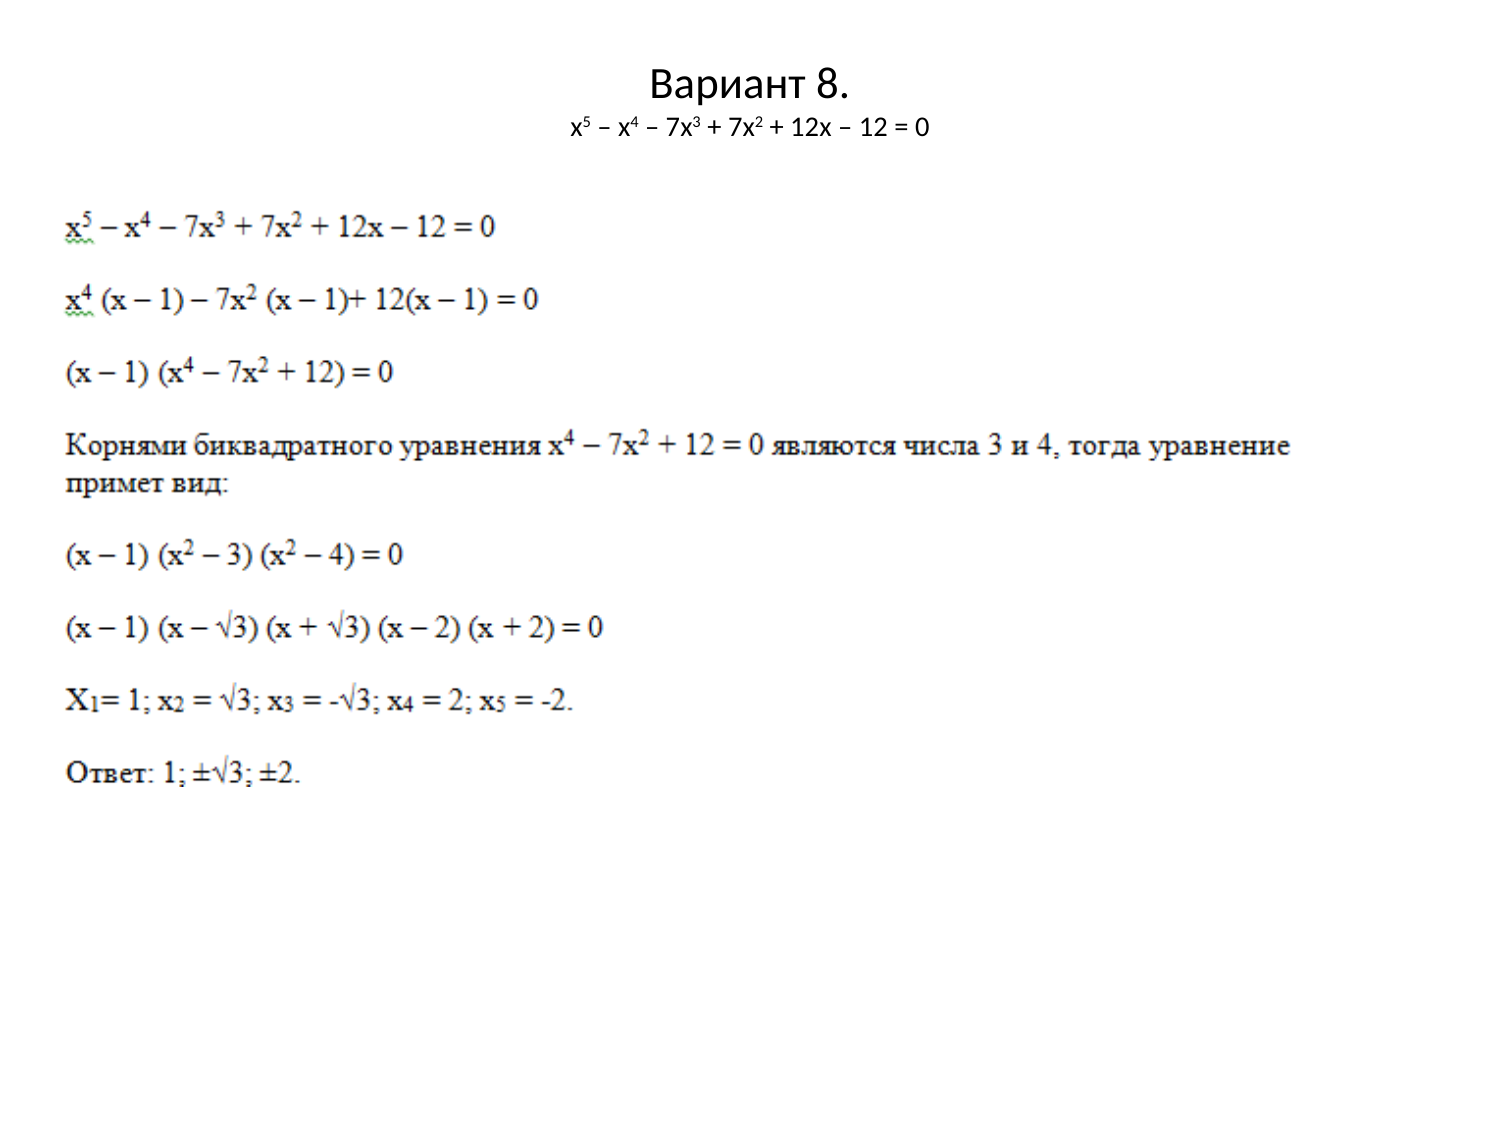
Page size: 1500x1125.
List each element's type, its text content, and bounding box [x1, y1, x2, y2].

title Вариант 8. x5 – x4 – 7x3 + 7x2 + 12x – 12 = 0 [75, 45, 1425, 185]
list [29, 196, 1310, 787]
